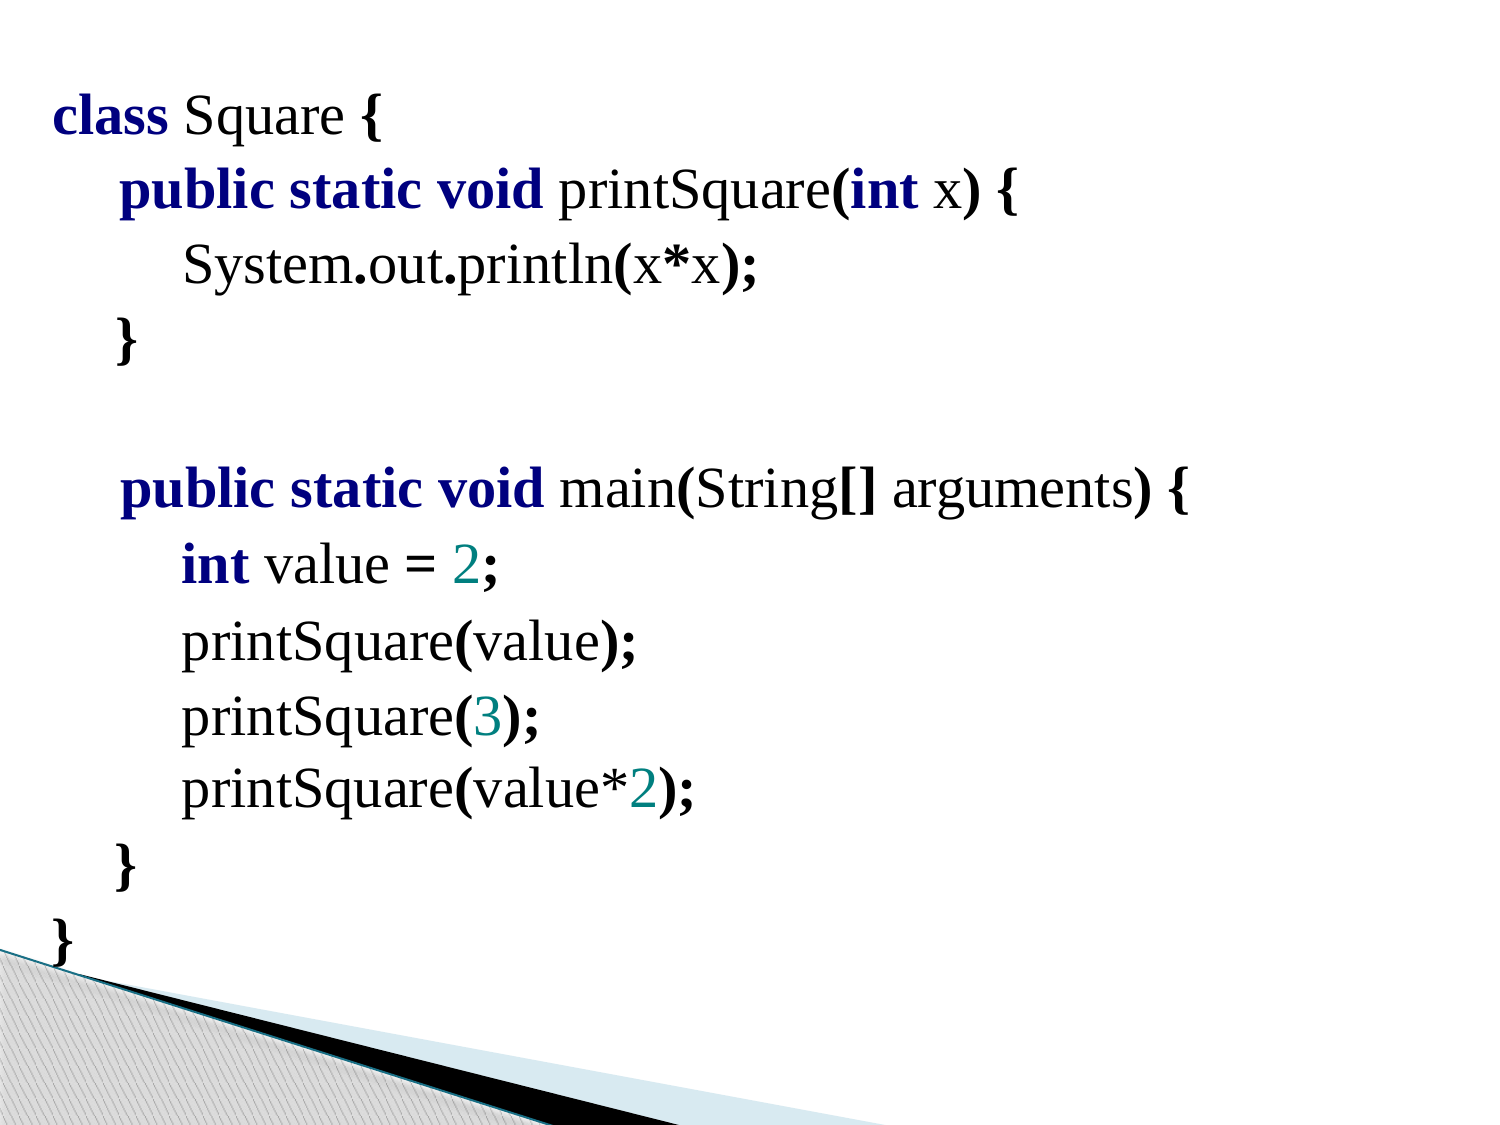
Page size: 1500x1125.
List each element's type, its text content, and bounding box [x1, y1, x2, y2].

text_box } [115, 318, 139, 378]
text_box public static void main(String[] arguments) { [120, 466, 1192, 526]
text_box class Square { [52, 93, 384, 153]
text_box int value = 2; [181, 542, 502, 602]
text_box public static void printSquare(int x) { [119, 167, 1021, 227]
text_box } } [51, 843, 139, 978]
text_box System.out.println(x*x); [182, 242, 761, 302]
text_box printSquare(value*2); [181, 766, 698, 826]
text_box printSquare(value); printSquare(3); [181, 619, 640, 754]
